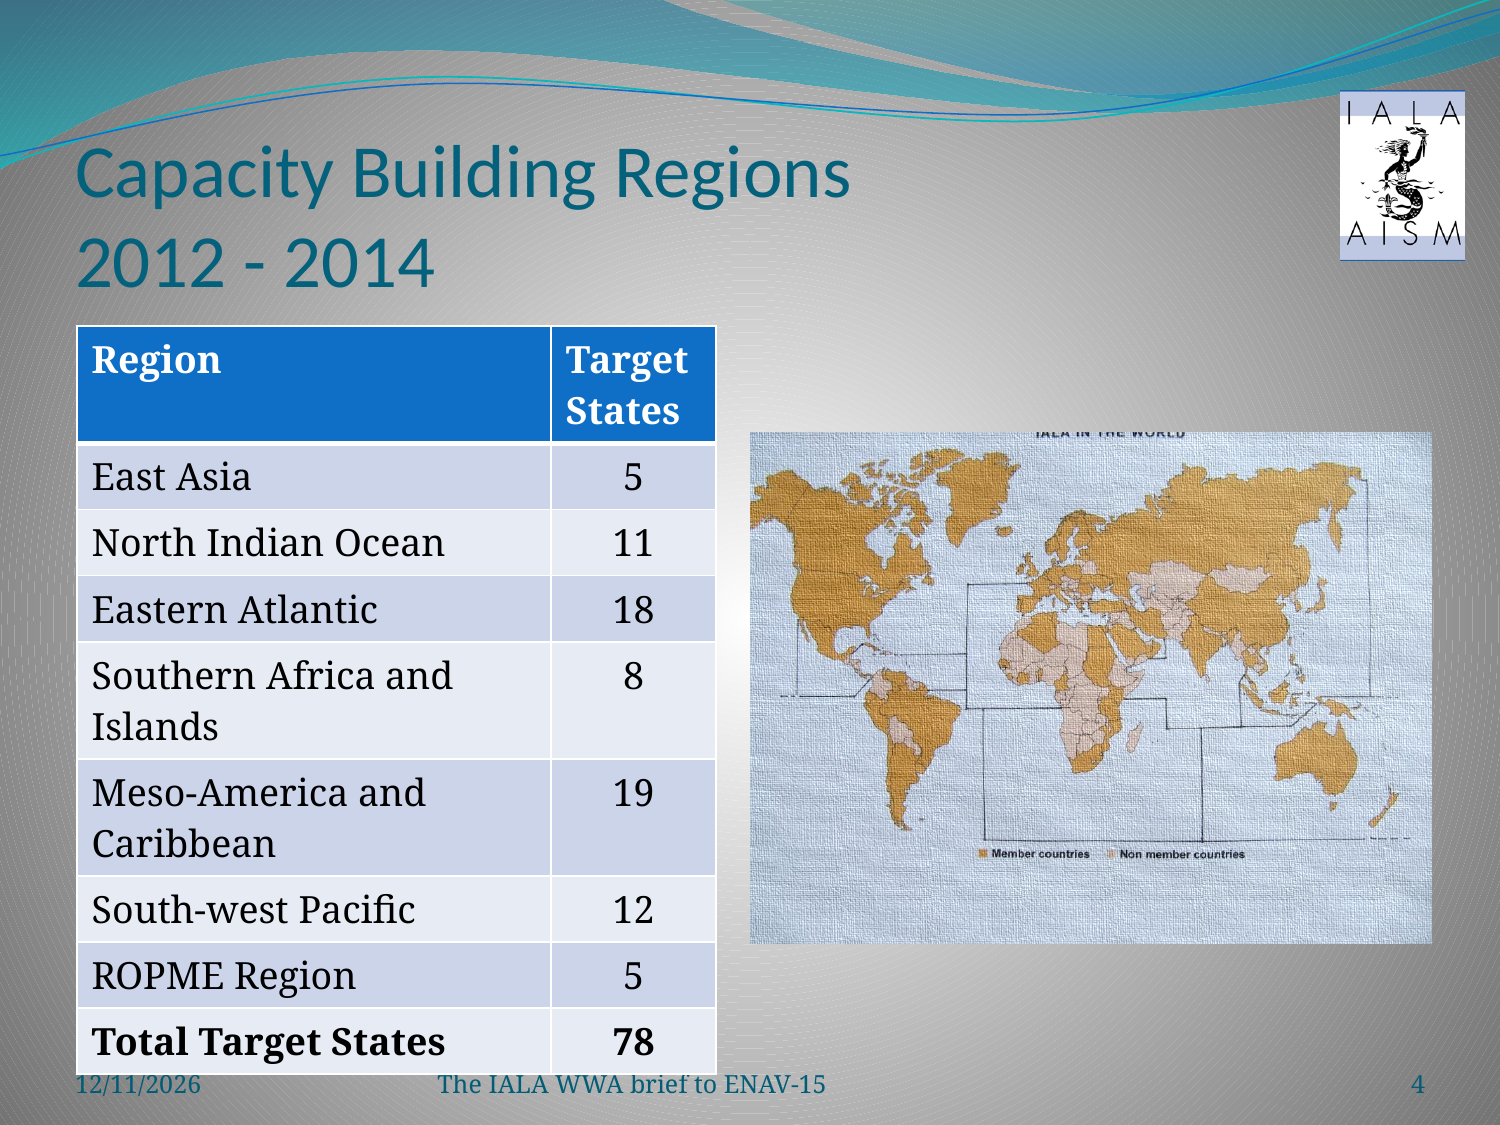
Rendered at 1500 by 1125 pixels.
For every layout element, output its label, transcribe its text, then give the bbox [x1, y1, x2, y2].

table_cell 18 [552, 576, 715, 641]
table_header Target States [552, 327, 715, 441]
table_cell 11 [552, 510, 715, 575]
table_cell East Asia [78, 446, 550, 509]
footer The IALA WWA brief to ENAV-15 [437, 1042, 988, 1103]
picture [1340, 90, 1465, 261]
table_cell Total Target States [78, 1009, 550, 1073]
table_cell Southern Africa and Islands [78, 643, 550, 758]
table_cell 5 [552, 446, 715, 509]
table_cell 19 [552, 760, 715, 875]
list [749, 432, 1432, 944]
table_cell 8 [552, 643, 715, 758]
table_cell 78 [552, 1009, 715, 1042]
title Capacity Building Regions 2012 - 2014 [75, 115, 1425, 303]
table_cell 12 [552, 877, 715, 941]
table_header Region [78, 327, 550, 441]
table_cell ROPME Region [78, 943, 550, 1007]
slide_number 4 [1299, 1042, 1425, 1103]
table_cell Meso-America and Caribbean [78, 760, 550, 875]
table_cell North Indian Ocean [78, 510, 550, 575]
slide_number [75, 1042, 425, 1103]
table_cell 5 [552, 943, 715, 1007]
table_cell Eastern Atlantic [78, 576, 550, 641]
table_cell South-west Pacific [78, 877, 550, 941]
